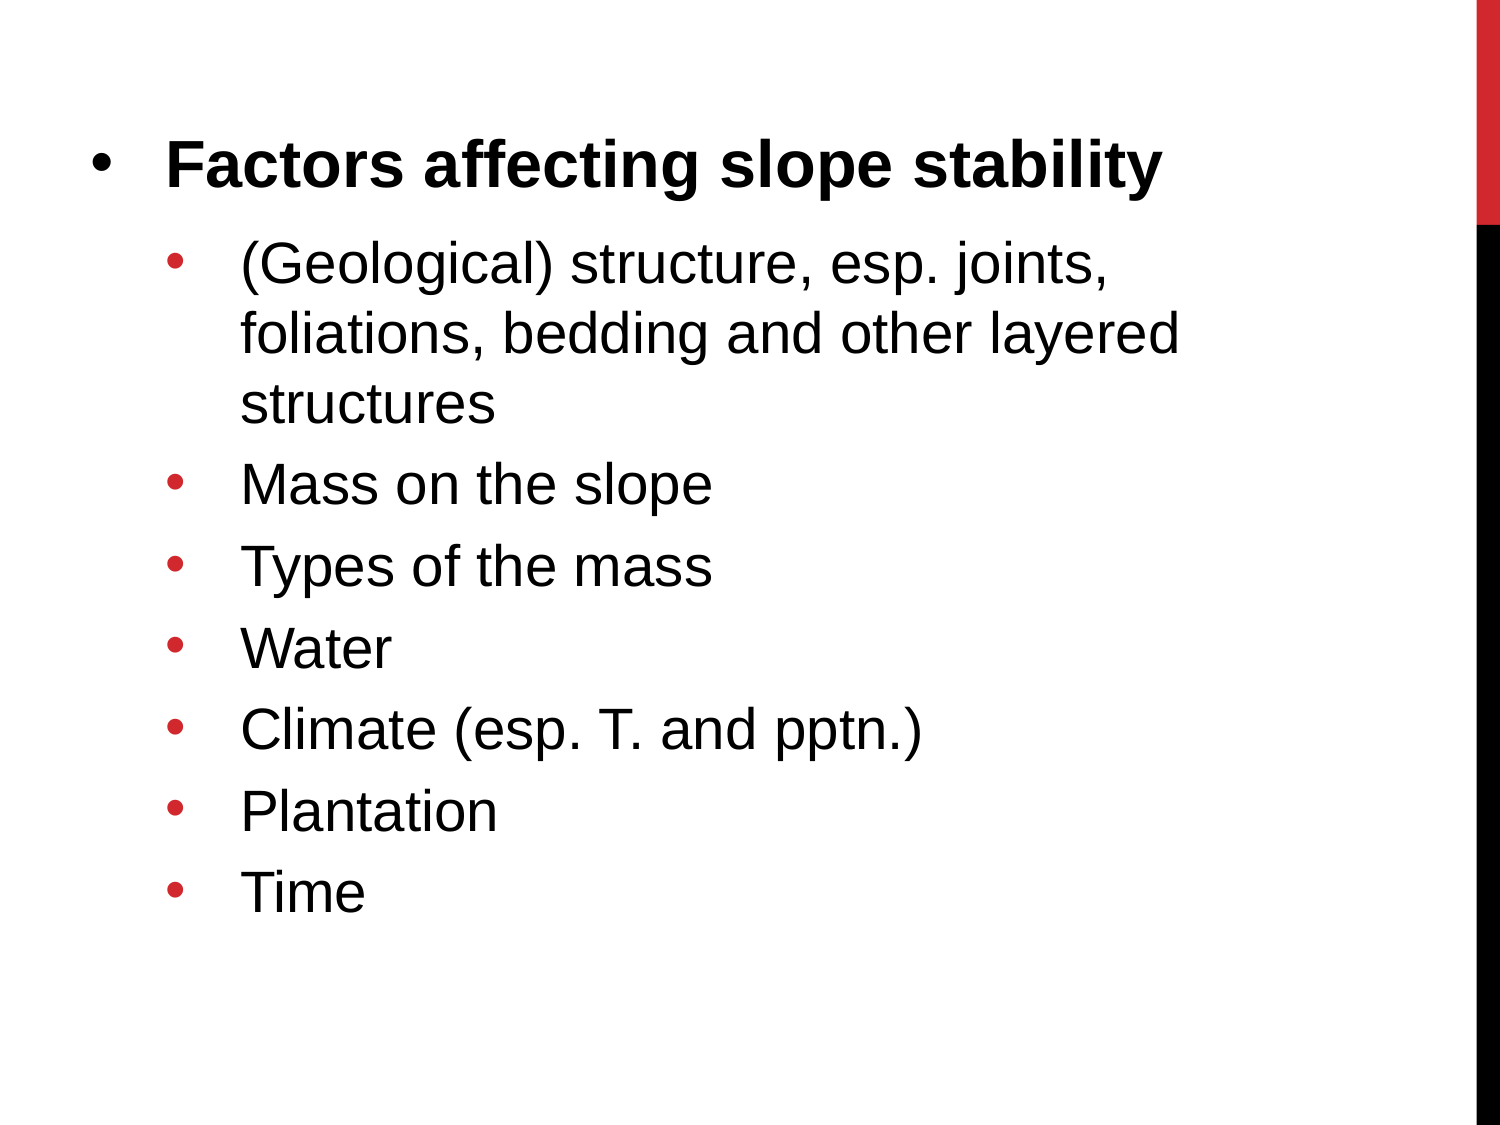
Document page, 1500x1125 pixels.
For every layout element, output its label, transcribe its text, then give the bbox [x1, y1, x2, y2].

list Factors affecting slope stability (Geological) structure, esp. joints, foliations, bedding and other layered structures Mass on the slope Types of the mass Water Climate (esp. T. and pptn.) Plantation Time [75, 113, 1325, 1005]
